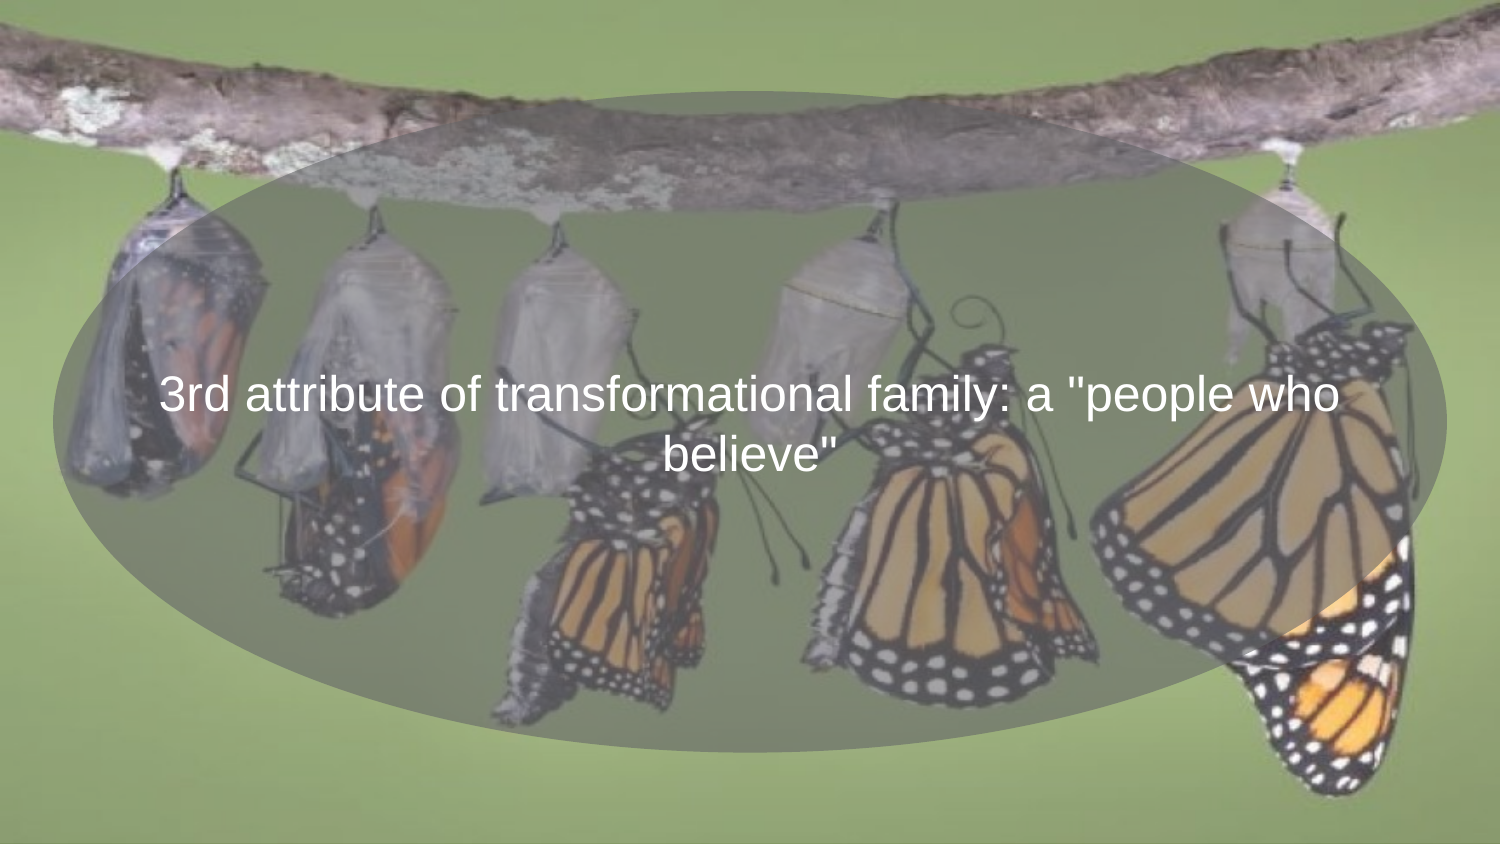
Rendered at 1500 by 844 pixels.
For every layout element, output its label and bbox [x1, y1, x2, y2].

text_box [52, 90, 1448, 753]
picture [0, 0, 1500, 844]
